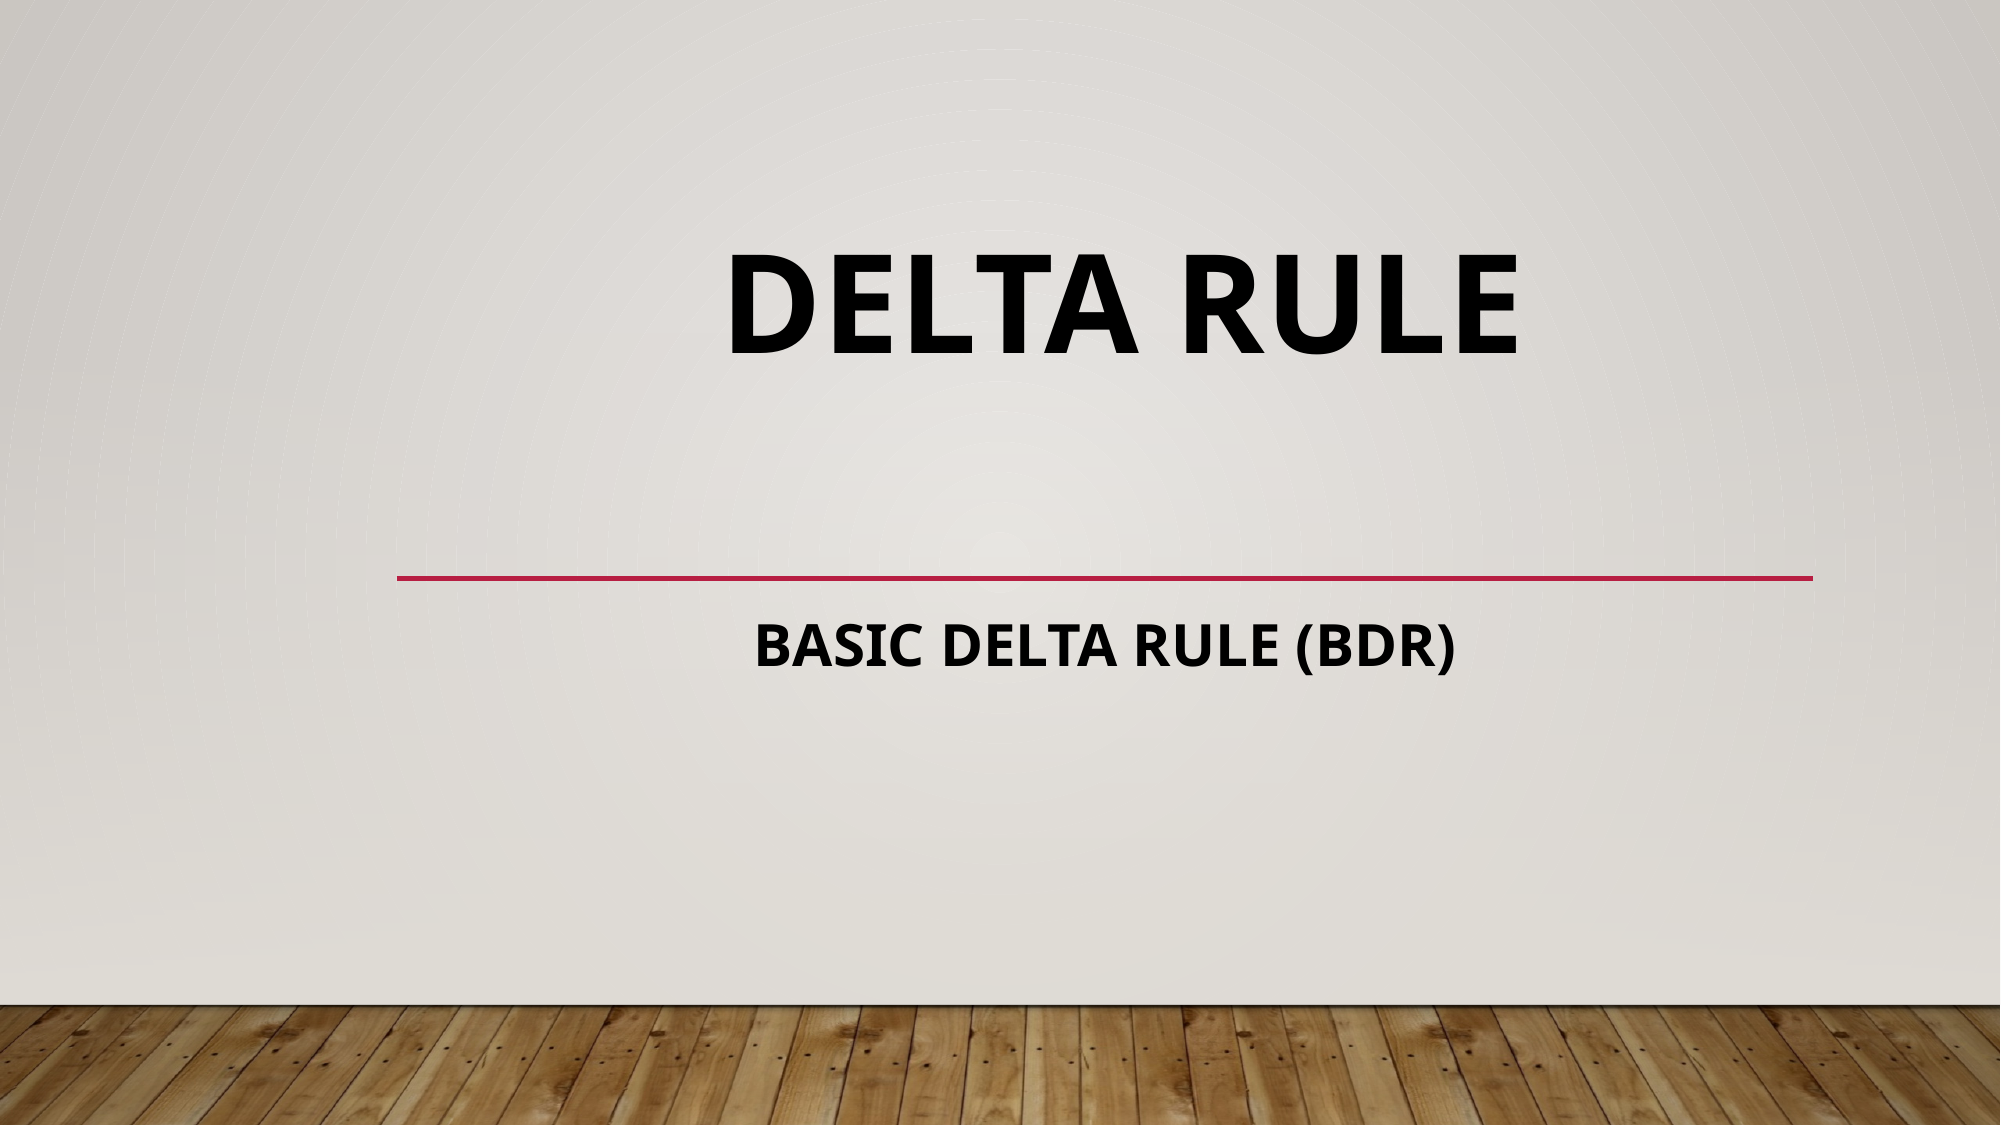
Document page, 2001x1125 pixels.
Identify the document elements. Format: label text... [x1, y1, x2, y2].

picture [0, 1005, 2000, 1125]
title Delta Rule [396, 131, 1814, 549]
subtitle Basic Delta Rule (BDR) [396, 579, 1814, 740]
